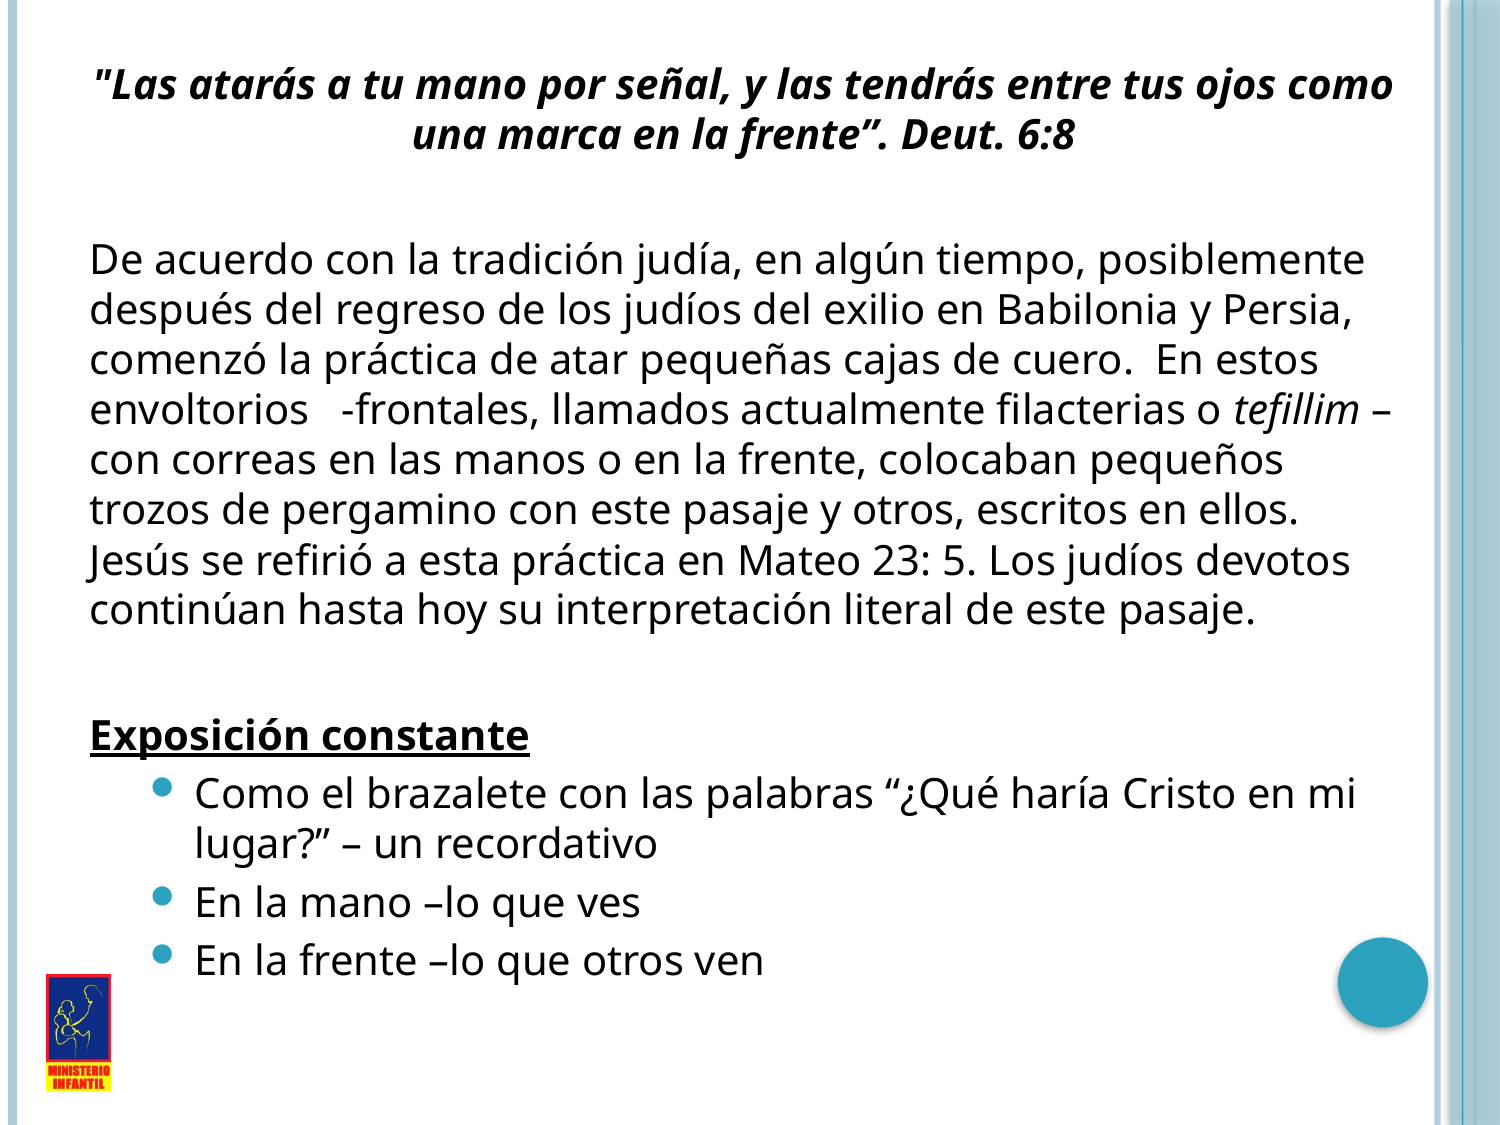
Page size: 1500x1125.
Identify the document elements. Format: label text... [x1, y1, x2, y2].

list "Las atarás a tu mano por señal, y las tendrás entre tus ojos como una marca en la frente”. Deut. 6:8 De acuerdo con la tradición judía, en algún tiempo, posiblemente después del regreso de los judíos del exilio en Babilonia y Persia, comenzó la práctica de atar pequeñas cajas de cuero. En estos envoltorios -frontales, llamados actualmente filacterias o tefillim –con correas en las manos o en la frente, colocaban pequeños trozos de pergamino con este pasaje y otros, escritos en ellos. Jesús se refirió a esta práctica en Mateo 23: 5. Los judíos devotos continúan hasta hoy su interpretación literal de este pasaje. Exposición constante Como el brazalete con las palabras “¿Qué haría Cristo en mi lugar?” – un recordativo En la mano –lo que ves En la frente –lo que otros ven [75, 50, 1413, 1062]
picture [46, 974, 111, 1091]
